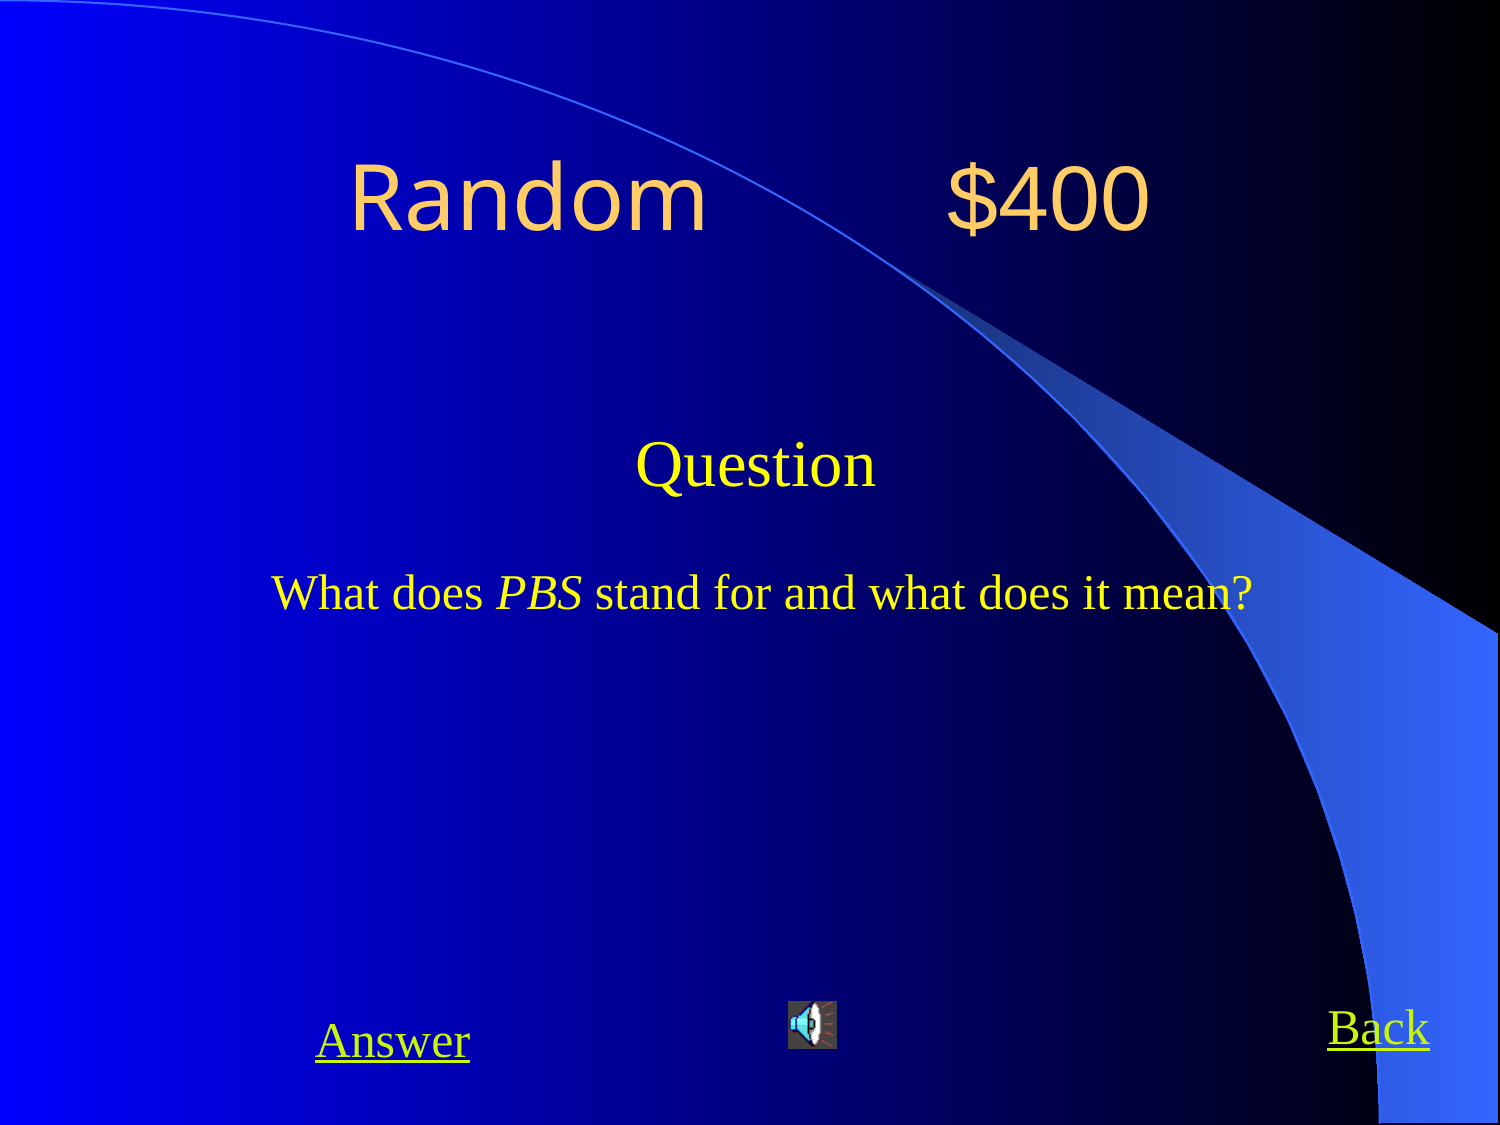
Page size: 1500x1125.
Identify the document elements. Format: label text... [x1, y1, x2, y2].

text_box Answer [300, 999, 625, 1075]
picture [787, 999, 838, 1051]
title Random $400 [112, 99, 1388, 288]
text_box Question What does PBS stand for and what does it mean? [99, 412, 1413, 688]
text_box Back [1312, 987, 1446, 1063]
